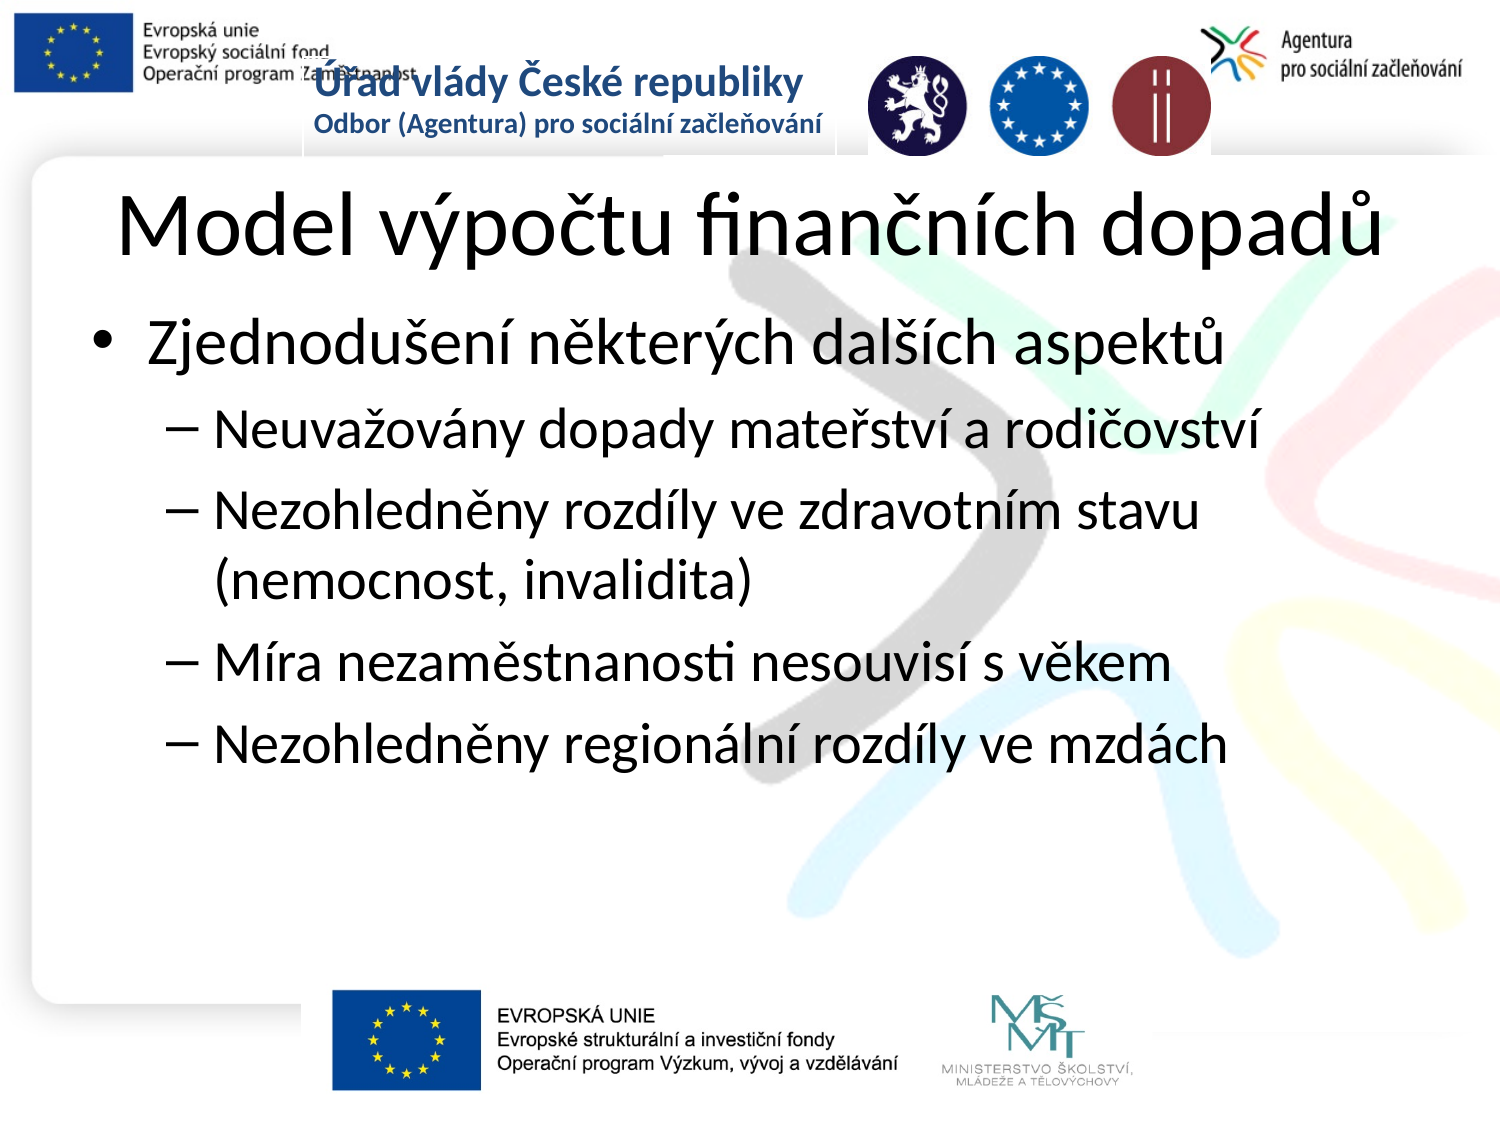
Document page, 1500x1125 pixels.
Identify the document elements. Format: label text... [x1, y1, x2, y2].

picture [318, 117, 328, 125]
title Model výpočtu finančních dopadů [76, 125, 1427, 290]
picture [0, 0, 1500, 1125]
picture [304, 58, 835, 125]
list Zjednodušení některých dalších aspektů Neuvažovány dopady mateřství a rodičovství Nezohledněny rozdíly ve zdravotním stavu (nemocnost, invalidita) Míra nezaměstnanosti nesouvisí s věkem Nezohledněny regionální rozdíly ve mzdách [76, 290, 1427, 1034]
